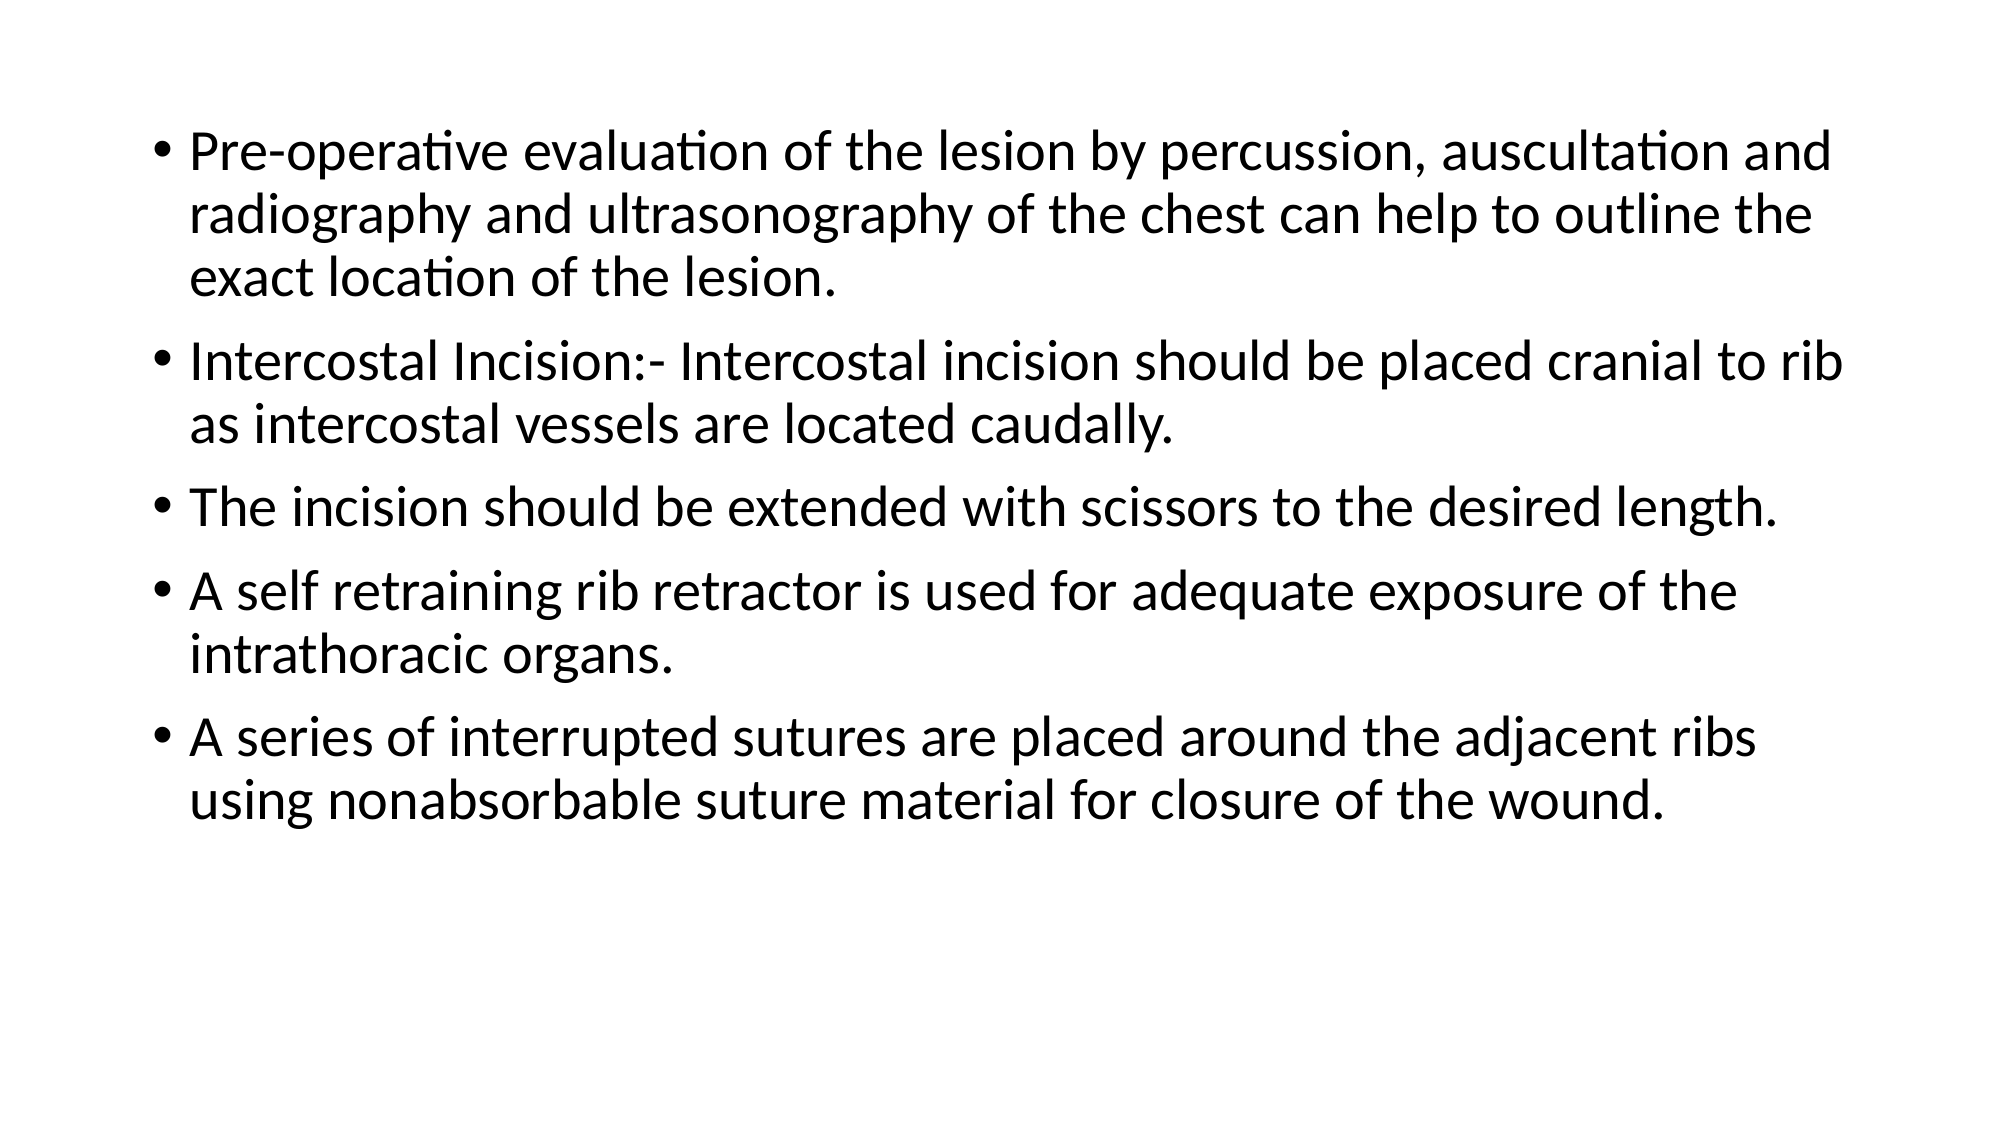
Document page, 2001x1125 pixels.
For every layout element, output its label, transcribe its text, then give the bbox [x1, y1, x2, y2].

list Pre-operative evaluation of the lesion by percussion, auscultation and radiography and ultrasonography of the chest can help to outline the exact location of the lesion. Intercostal Incision:- Intercostal incision should be placed cranial to rib as intercostal vessels are located caudally. The incision should be extended with scissors to the desired length. A self retraining rib retractor is used for adequate exposure of the intrathoracic organs. A series of interrupted sutures are placed around the adjacent ribs using nonabsorbable suture material for closure of the wound. [137, 113, 1863, 1014]
